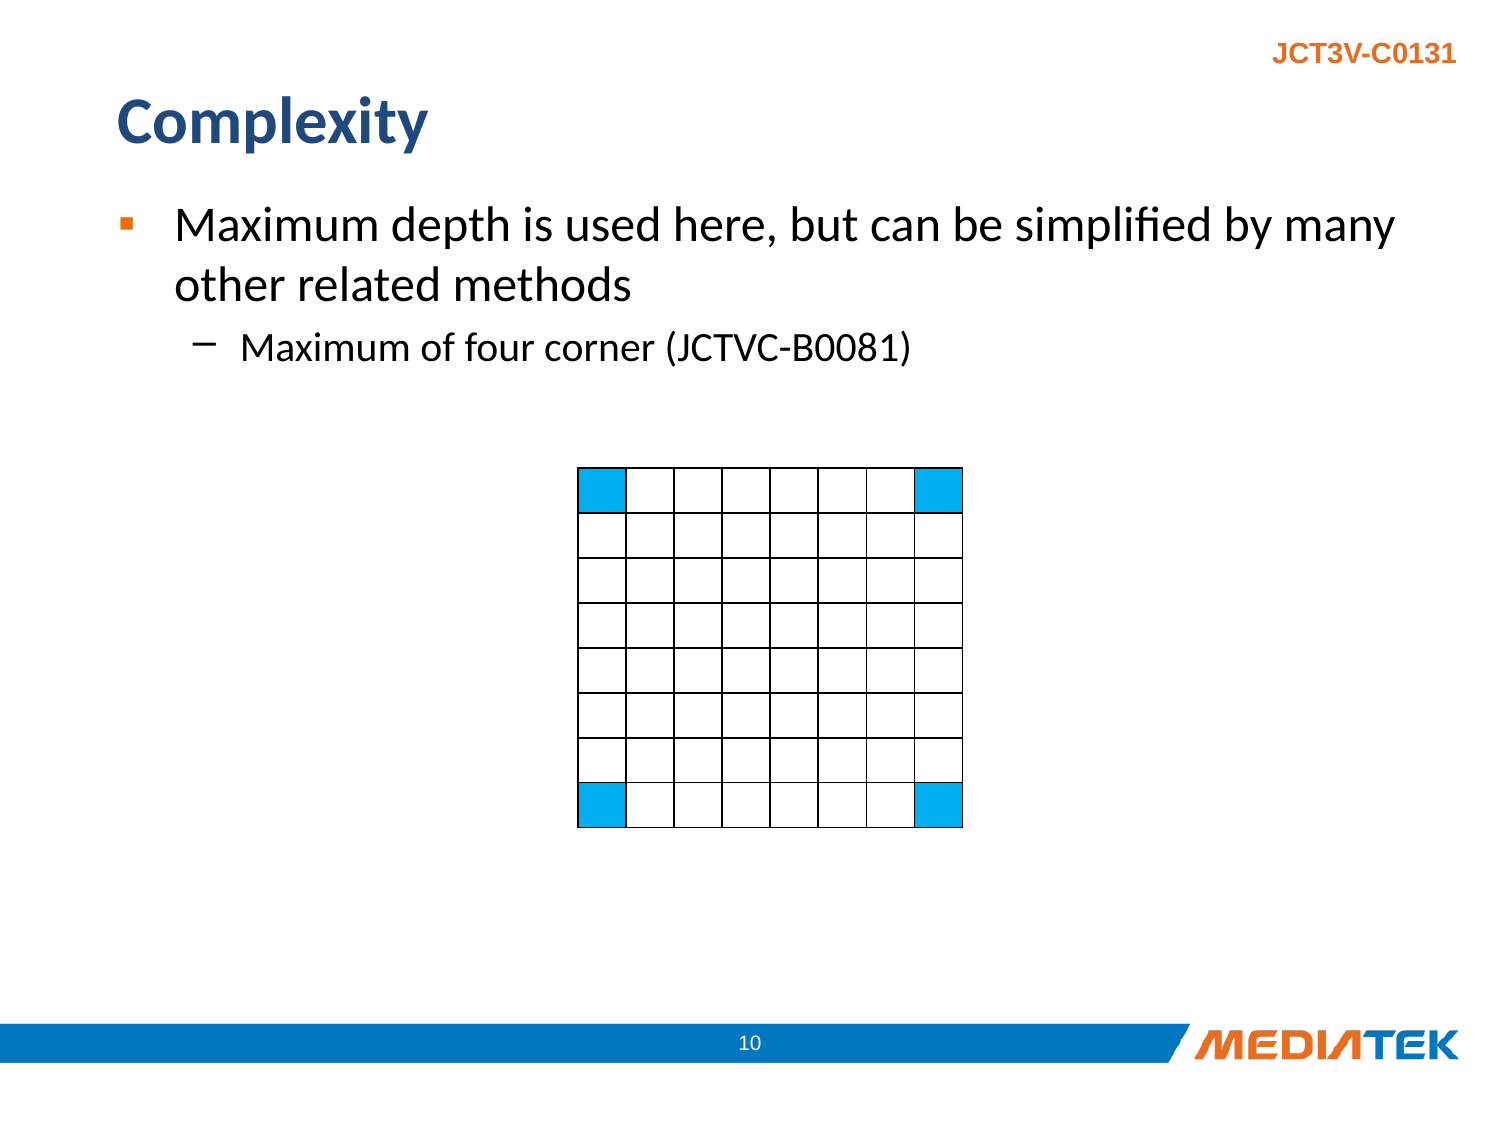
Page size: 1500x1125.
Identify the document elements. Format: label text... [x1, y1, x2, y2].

table_cell [867, 604, 914, 647]
table_cell [579, 694, 625, 737]
table_cell [867, 649, 914, 692]
table_cell [771, 604, 817, 647]
table_cell [627, 694, 673, 737]
table_cell [915, 649, 962, 692]
table_cell [579, 649, 625, 692]
table_cell [819, 649, 866, 692]
table_cell [723, 604, 769, 647]
table_cell [723, 649, 769, 692]
table_cell [915, 604, 962, 647]
table_cell [867, 514, 914, 557]
table_cell [819, 559, 866, 602]
table_cell [771, 739, 817, 782]
list Maximum depth is used here, but can be simplified by many other related methods Maximum of four corner (JCTVC-B0081) [102, 184, 1425, 998]
table_cell [723, 559, 769, 602]
table_cell [915, 559, 962, 602]
table_cell [867, 783, 914, 827]
table_cell [867, 694, 914, 737]
table_cell [627, 514, 673, 557]
table_cell [723, 739, 769, 782]
table_cell [723, 783, 769, 827]
slide_number 9 [711, 1022, 789, 1090]
table_cell [675, 559, 721, 602]
table_header [675, 469, 721, 512]
table_cell [915, 694, 962, 737]
table_header [819, 469, 866, 512]
table_cell [771, 783, 817, 827]
table_cell [627, 559, 673, 602]
table_cell [819, 783, 866, 827]
table_cell [579, 783, 625, 827]
table_cell [579, 559, 625, 602]
table_cell [675, 514, 721, 557]
table_cell [675, 604, 721, 647]
table_header [867, 469, 914, 512]
picture [0, 1023, 711, 1063]
table_cell [723, 694, 769, 737]
table_cell [627, 604, 673, 647]
table_cell [627, 739, 673, 782]
table_cell [867, 559, 914, 602]
table_cell [819, 739, 866, 782]
title Complexity [101, 62, 1425, 172]
table_cell [579, 514, 625, 557]
picture [789, 1023, 1459, 1063]
table_cell [819, 514, 866, 557]
table_cell [819, 604, 866, 647]
table_cell [915, 783, 962, 827]
table_cell [675, 649, 721, 692]
table_header [723, 469, 769, 512]
table_cell [819, 694, 866, 737]
table_cell [771, 694, 817, 737]
table_cell [723, 514, 769, 557]
table_cell [771, 649, 817, 692]
table_cell [675, 783, 721, 827]
table_cell [627, 783, 673, 827]
table_cell [867, 739, 914, 782]
table_cell [771, 559, 817, 602]
table_header [579, 469, 625, 512]
table_cell [675, 739, 721, 782]
table_cell [579, 604, 625, 647]
table_header [915, 469, 962, 512]
table_cell [579, 739, 625, 782]
table_cell [915, 514, 962, 557]
table_header [627, 469, 673, 512]
table_cell [771, 514, 817, 557]
table_header [771, 469, 817, 512]
table_cell [915, 739, 962, 782]
table_cell [627, 649, 673, 692]
table_cell [675, 694, 721, 737]
